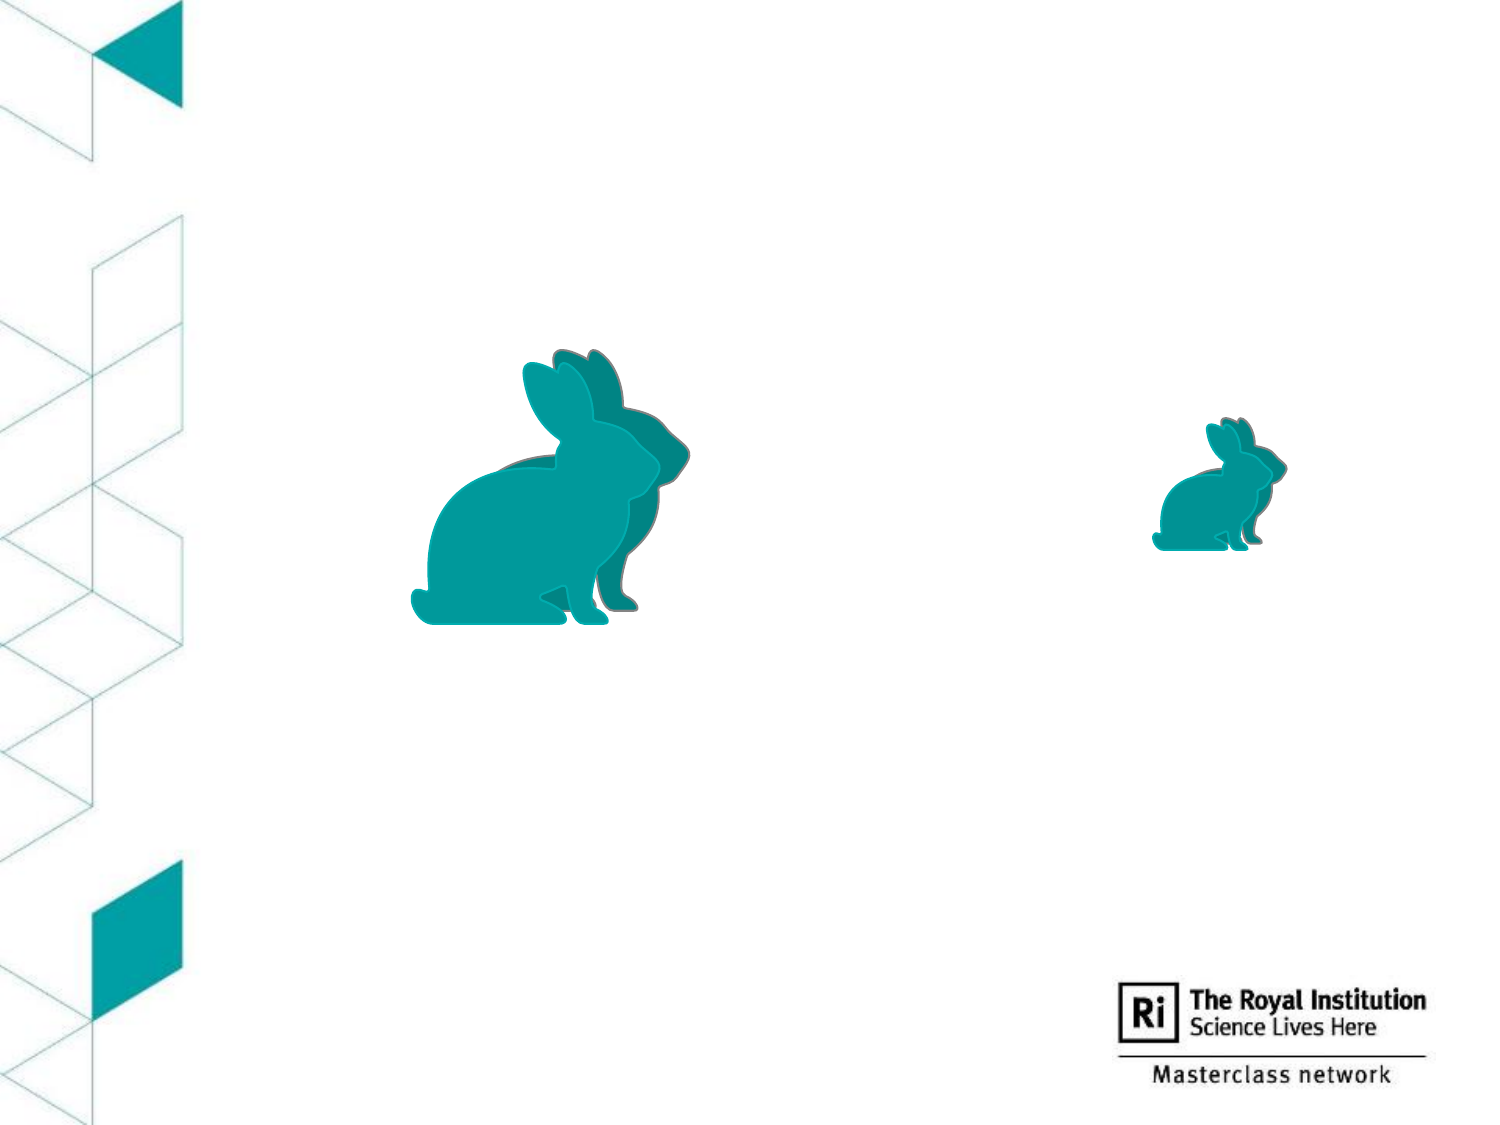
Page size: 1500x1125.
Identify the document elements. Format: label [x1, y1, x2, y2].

picture [1112, 975, 1436, 1102]
text_box [411, 349, 690, 625]
picture [0, 0, 215, 1125]
text_box [1152, 417, 1287, 551]
